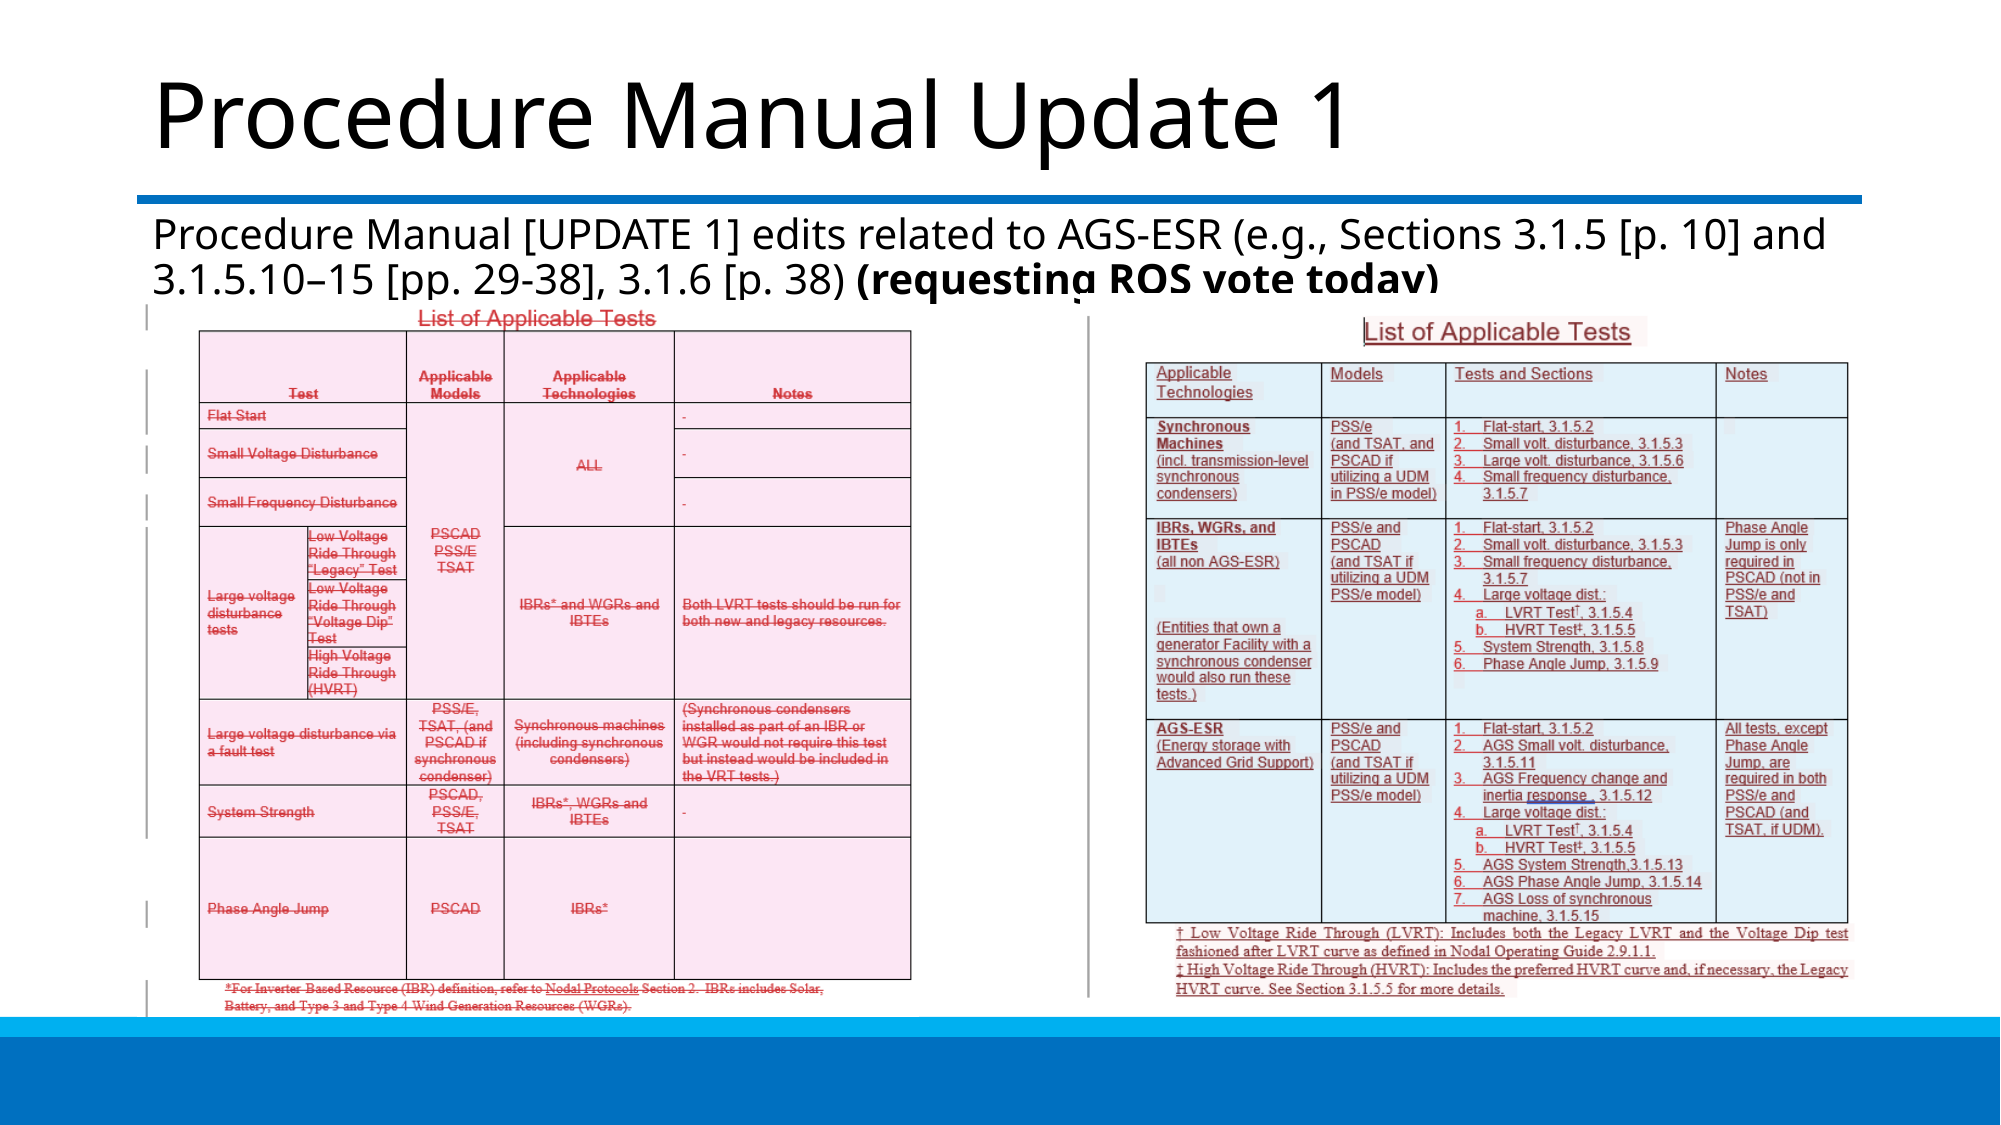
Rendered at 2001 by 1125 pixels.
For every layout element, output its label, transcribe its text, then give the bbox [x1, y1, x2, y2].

picture [136, 300, 920, 1016]
picture [1080, 292, 1863, 1016]
list Procedure Manual [UPDATE 1] edits related to AGS-ESR (e.g., Sections 3.1.5 [p. 10] and 3.1.5.10–15 [pp. 29-38], 3.1.6 [p. 38) (requesting ROS vote today) [137, 206, 1863, 315]
title Procedure Manual Update 1 [137, 59, 1863, 178]
